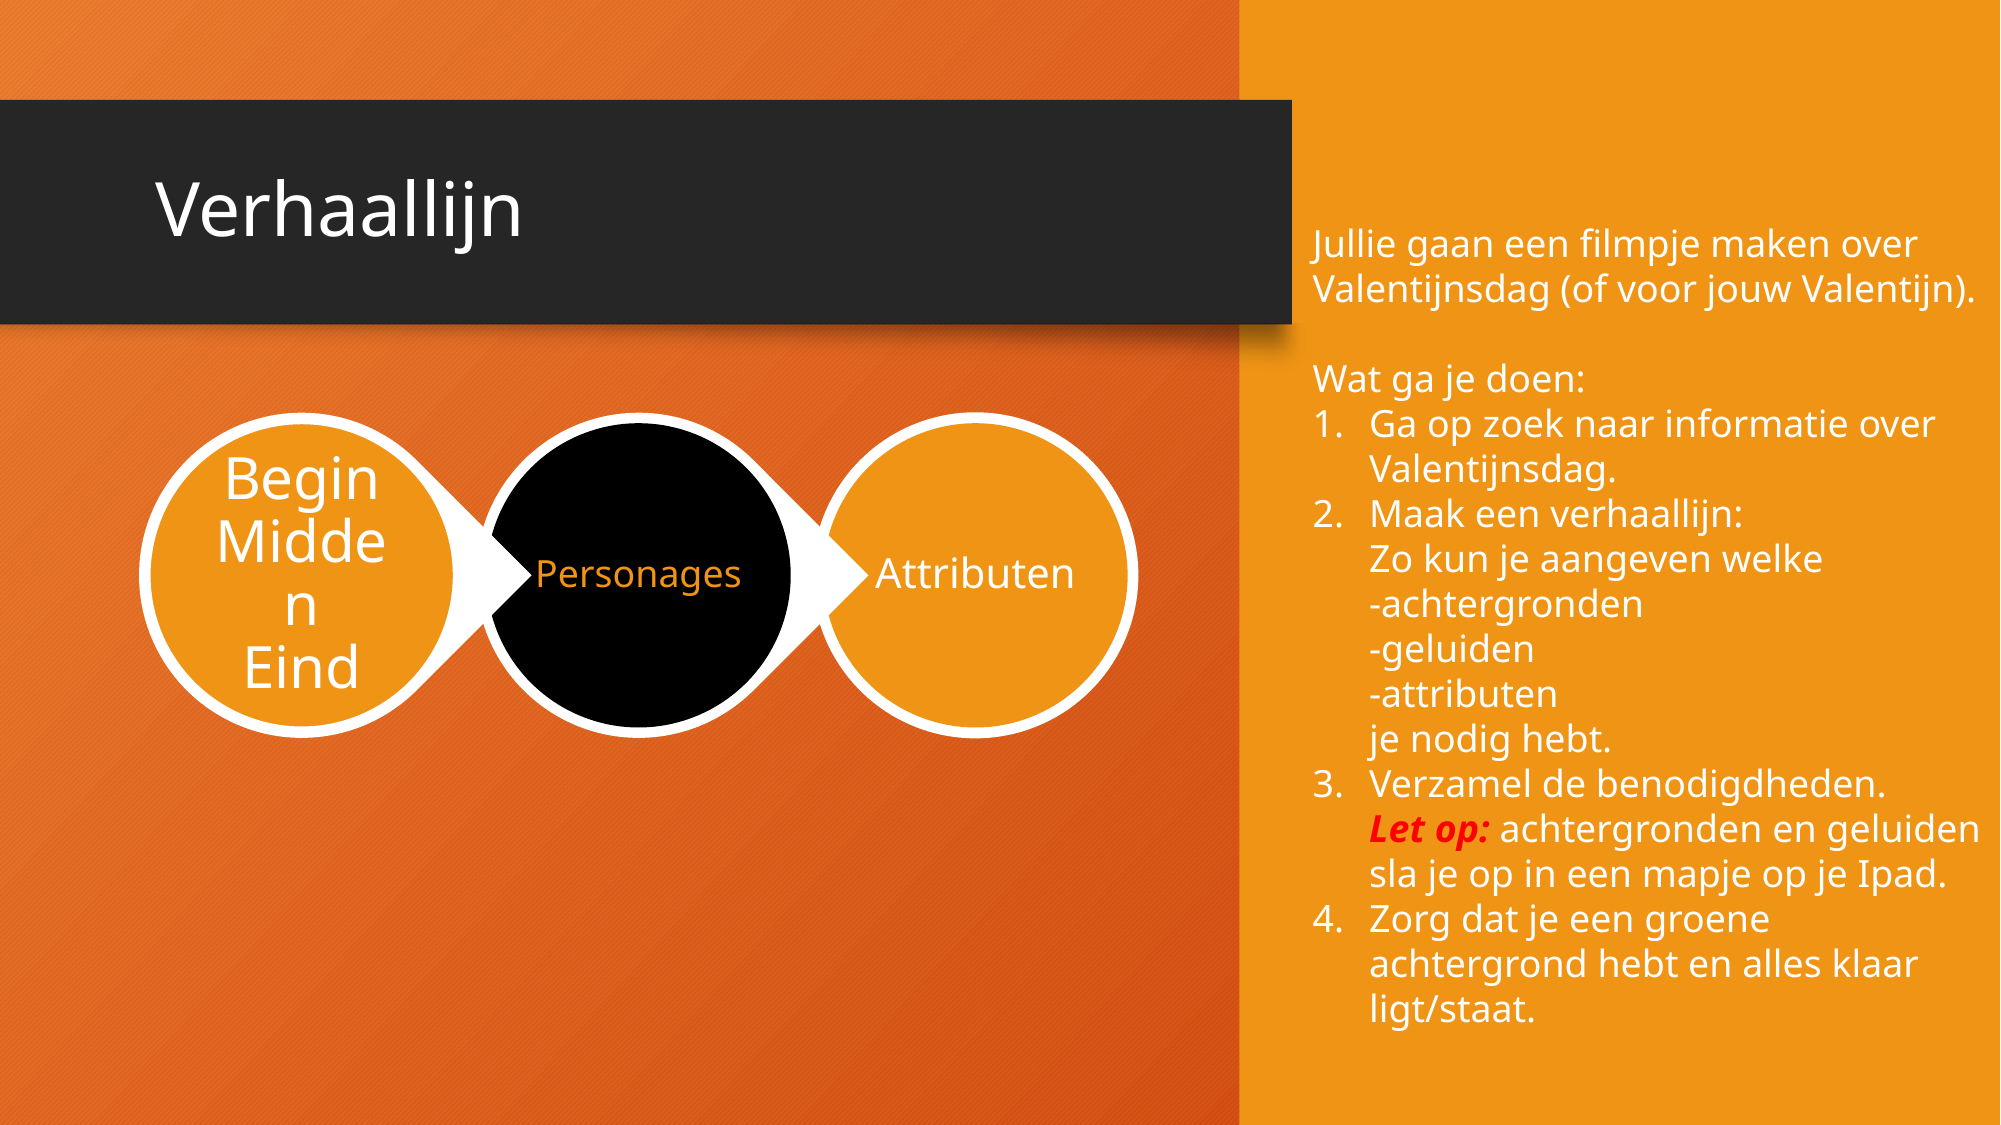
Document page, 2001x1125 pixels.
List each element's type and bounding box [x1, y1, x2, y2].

picture [0, 0, 2000, 1125]
list [64, 250, 1146, 901]
